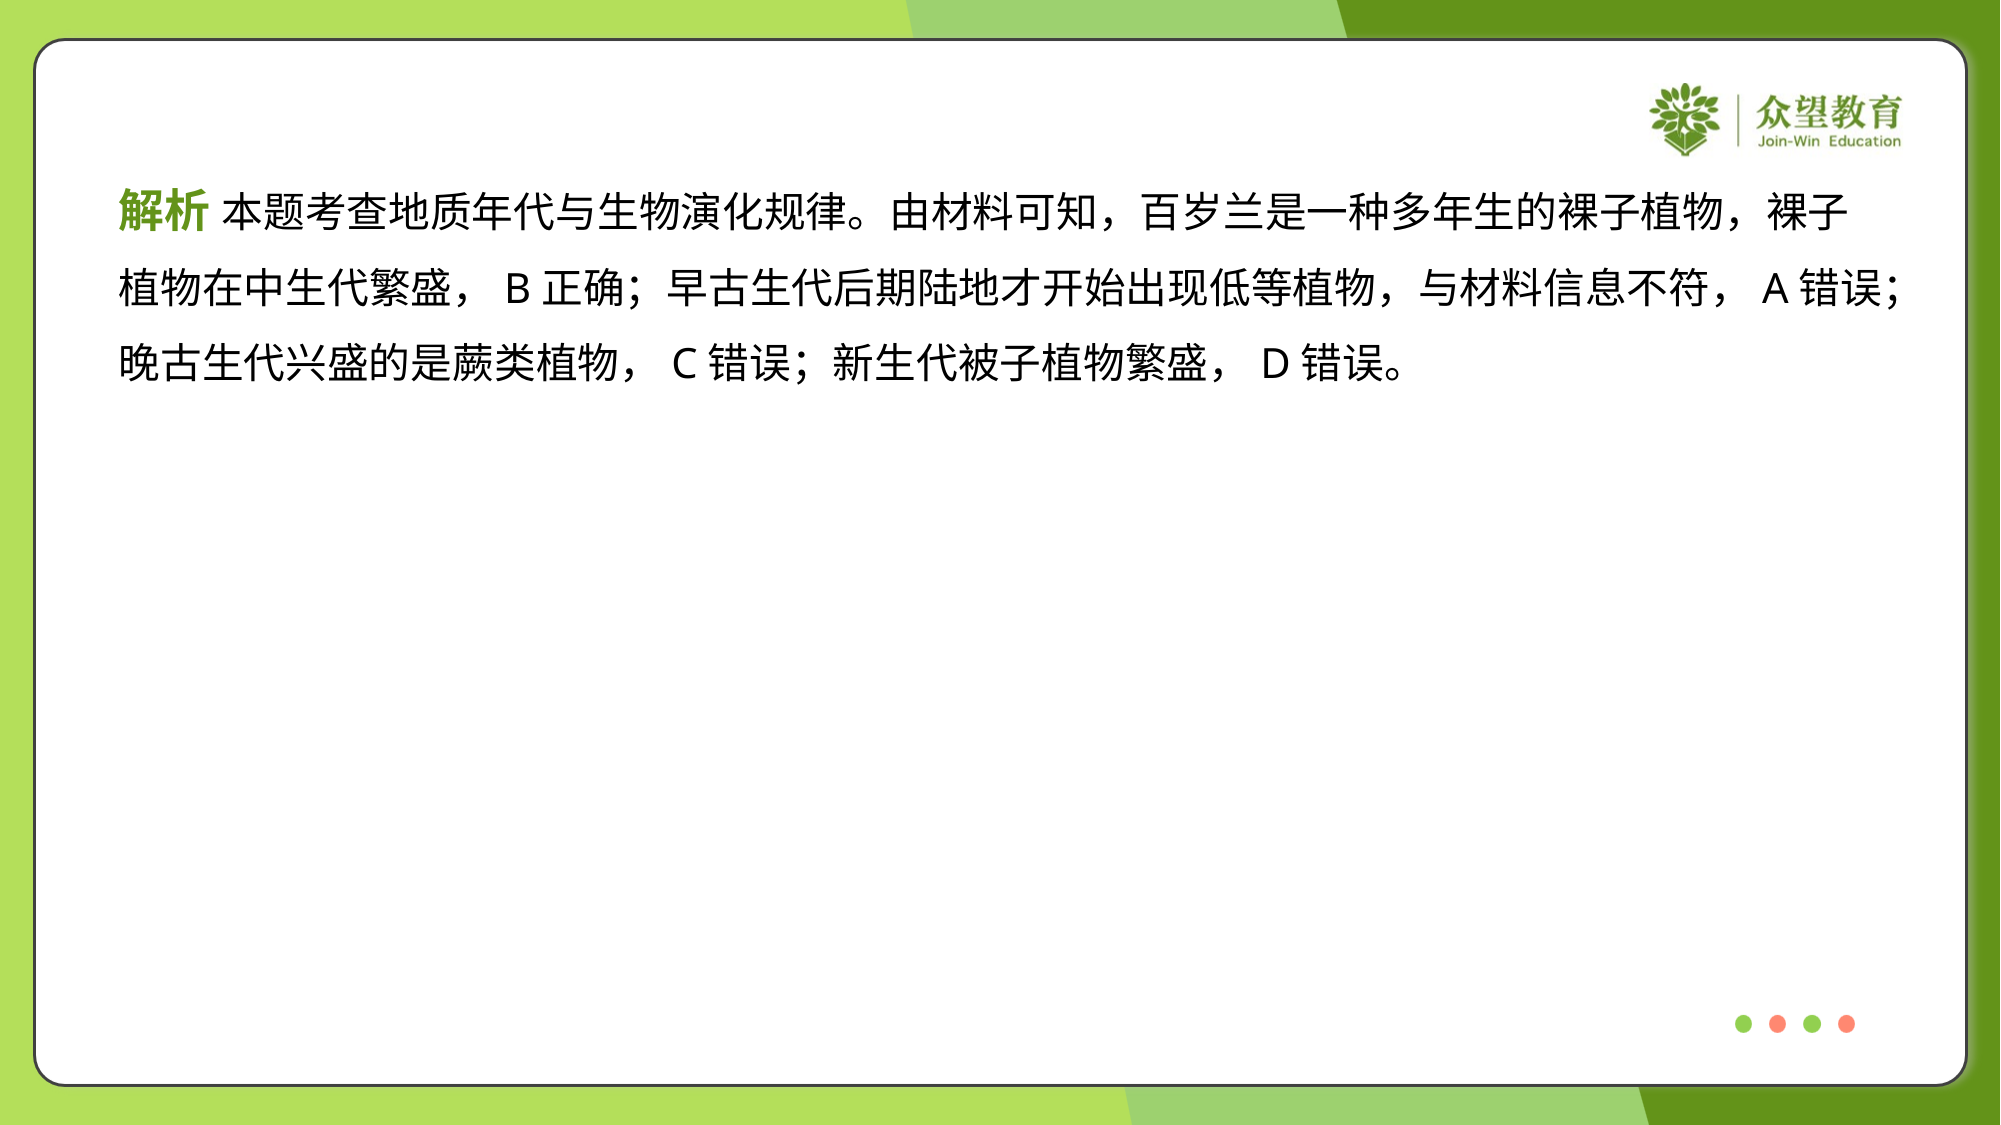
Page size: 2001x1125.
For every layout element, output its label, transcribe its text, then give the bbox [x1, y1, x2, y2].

picture [0, 0, 2000, 1125]
text_box 解析 本题考查地质年代与生物演化规律。由材料可知，百岁兰是一种多年生的裸子植物，裸子 植物在中生代繁盛，B正确；早古生代后期陆地才开始出现低等植物，与材料信息不符，A错误； 晚古生代兴盛的是蕨类植物，C错误；新生代被子植物繁盛，D错误。 [118, 159, 1883, 387]
